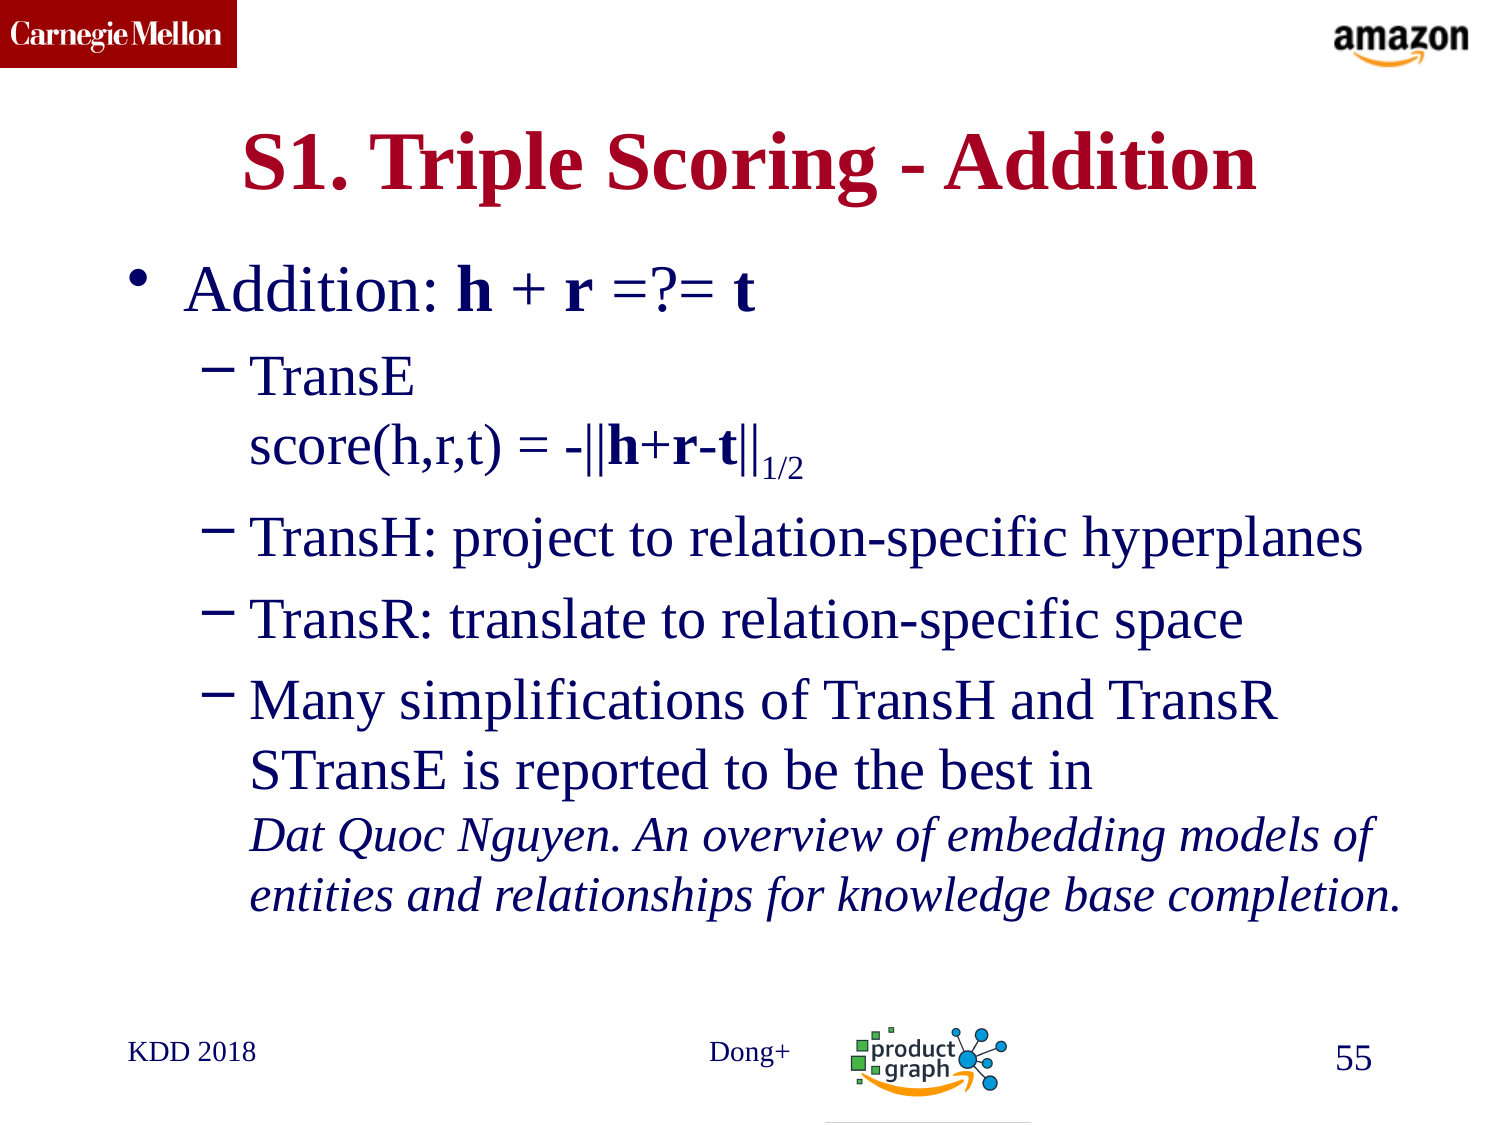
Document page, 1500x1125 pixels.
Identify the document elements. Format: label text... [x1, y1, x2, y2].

footer Dong+ [512, 1024, 988, 1101]
picture [1322, 4, 1484, 88]
list Addition: h + r =?= t TransE score(h,r,t) = -||h+r-t||1/2 TransH: project to relation-specific hyperplanes TransR: translate to relation-specific space Many simplifications of TransH and TransR STransE is reported to be the best in Dat Quoc Nguyen. An overview of embedding models of entities and relationships for knowledge base completion. [112, 237, 1448, 1001]
slide_number KDD 2018 [112, 1024, 426, 1101]
slide_number 55 [1074, 1024, 1388, 1101]
title S1. Triple Scoring - Addition [112, 99, 1388, 213]
picture [0, 0, 237, 68]
